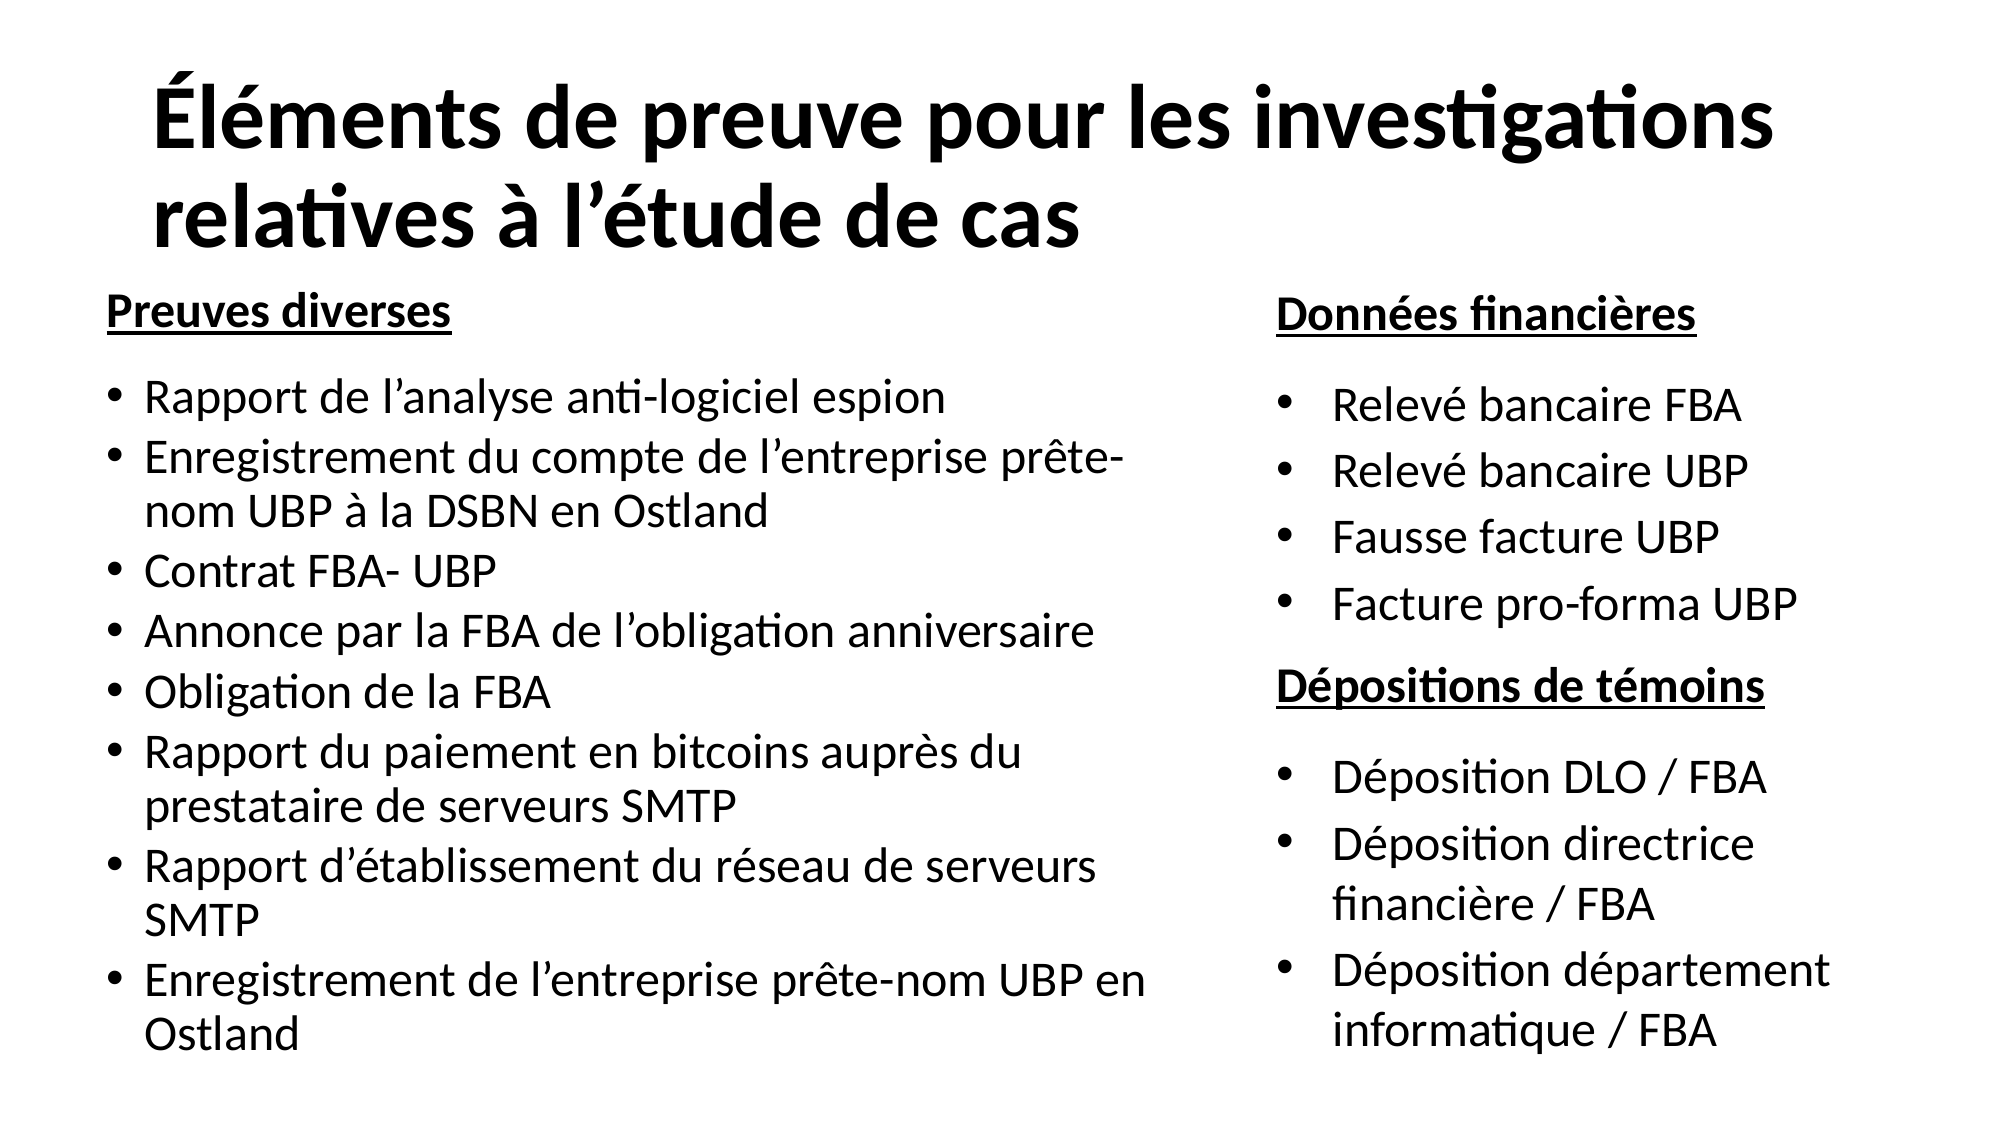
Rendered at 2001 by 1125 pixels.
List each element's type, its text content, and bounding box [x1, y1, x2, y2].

text_box Dépositions de témoins Déposition DLO / FBA Déposition directrice financière / FBA Déposition département informatique / FBA [1261, 645, 1887, 1064]
title Éléments de preuve pour les investigations relatives à l’étude de cas [137, 59, 1863, 278]
text_box Données financières Relevé bancaire FBA Relevé bancaire UBP Fausse facture UBP Facture pro-forma UBP [1261, 272, 1963, 638]
list Preuves diverses Rapport de l’analyse anti-logiciel espion Enregistrement du compte de l’entreprise prête-nom UBP à la DSBN en Ostland Contrat FBA- UBP Annonce par la FBA de l’obligation anniversaire Obligation de la FBA Rapport du paiement en bitcoins auprès du prestataire de serveurs SMTP Rapport d’établissement du réseau de serveurs SMTP Enregistrement de l’entreprise prête-nom UBP en Ostland [91, 277, 1229, 1070]
